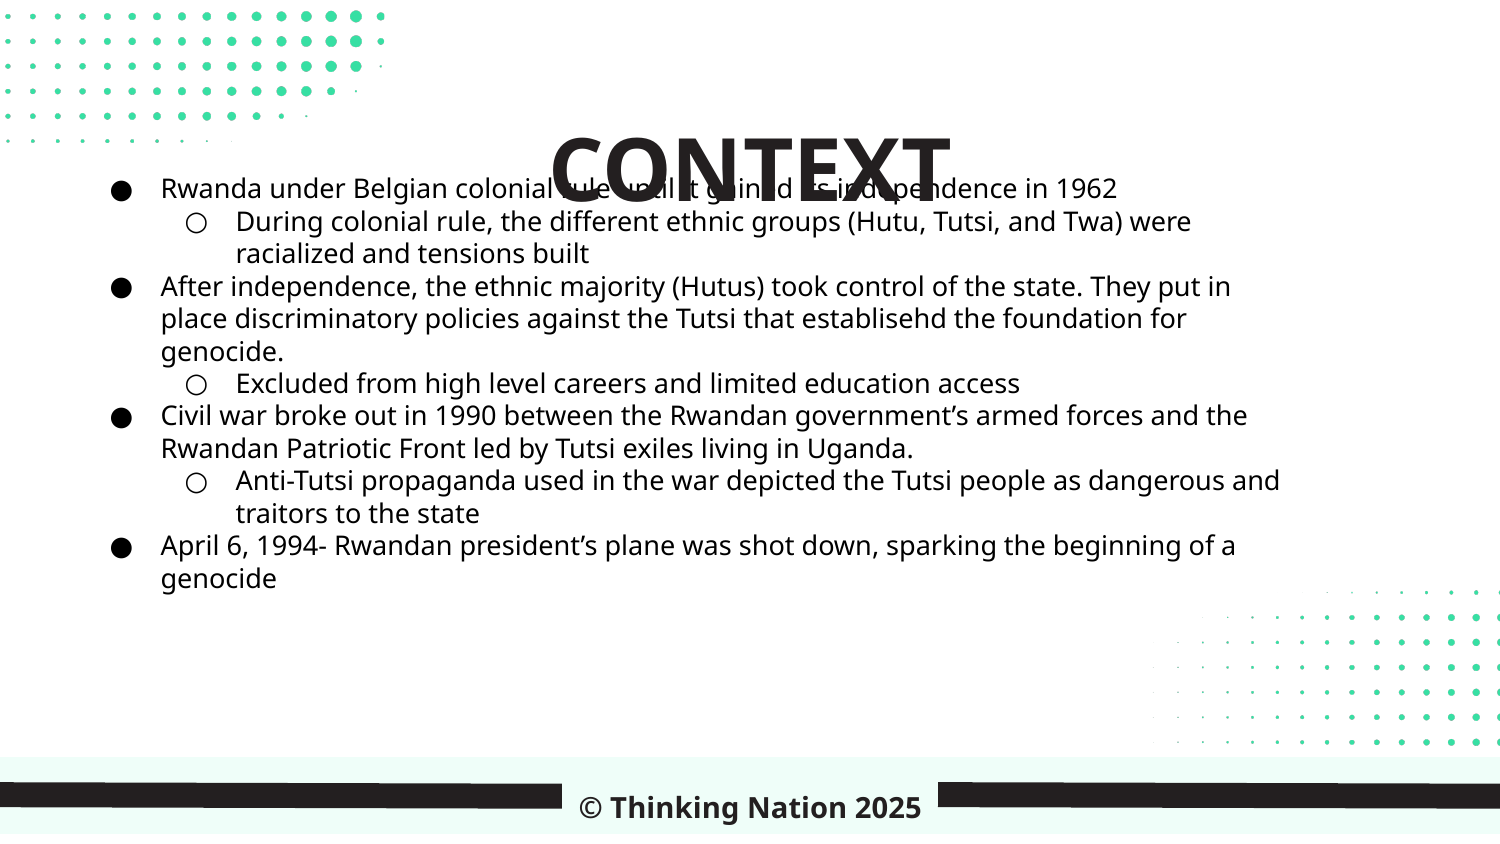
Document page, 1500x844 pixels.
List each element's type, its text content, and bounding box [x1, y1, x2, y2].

text_box [1128, 590, 1500, 755]
text_box [0, 0, 385, 144]
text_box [0, 756, 1500, 835]
text_box Rwanda under Belgian colonial rule until it gained its independence in 1962 During colonial rule, the different ethnic groups (Hutu, Tutsi, and Twa) were racialized and tensions built After independence, the ethnic majority (Hutus) took control of the state. They put in place discriminatory policies against the Tutsi that establisehd the foundation for genocide. Excluded from high level careers and limited education access Civil war broke out in 1990 between the Rwandan government’s armed forces and the Rwandan Patriotic Front led by Tutsi exiles living in Uganda. Anti-Tutsi propaganda used in the war depicted the Tutsi people as dangerous and traitors to the state April 6, 1994- Rwandan president’s plane was shot down, sparking the beginning of a genocide [85, 171, 1301, 594]
text_box CONTEXT [209, 71, 1291, 219]
